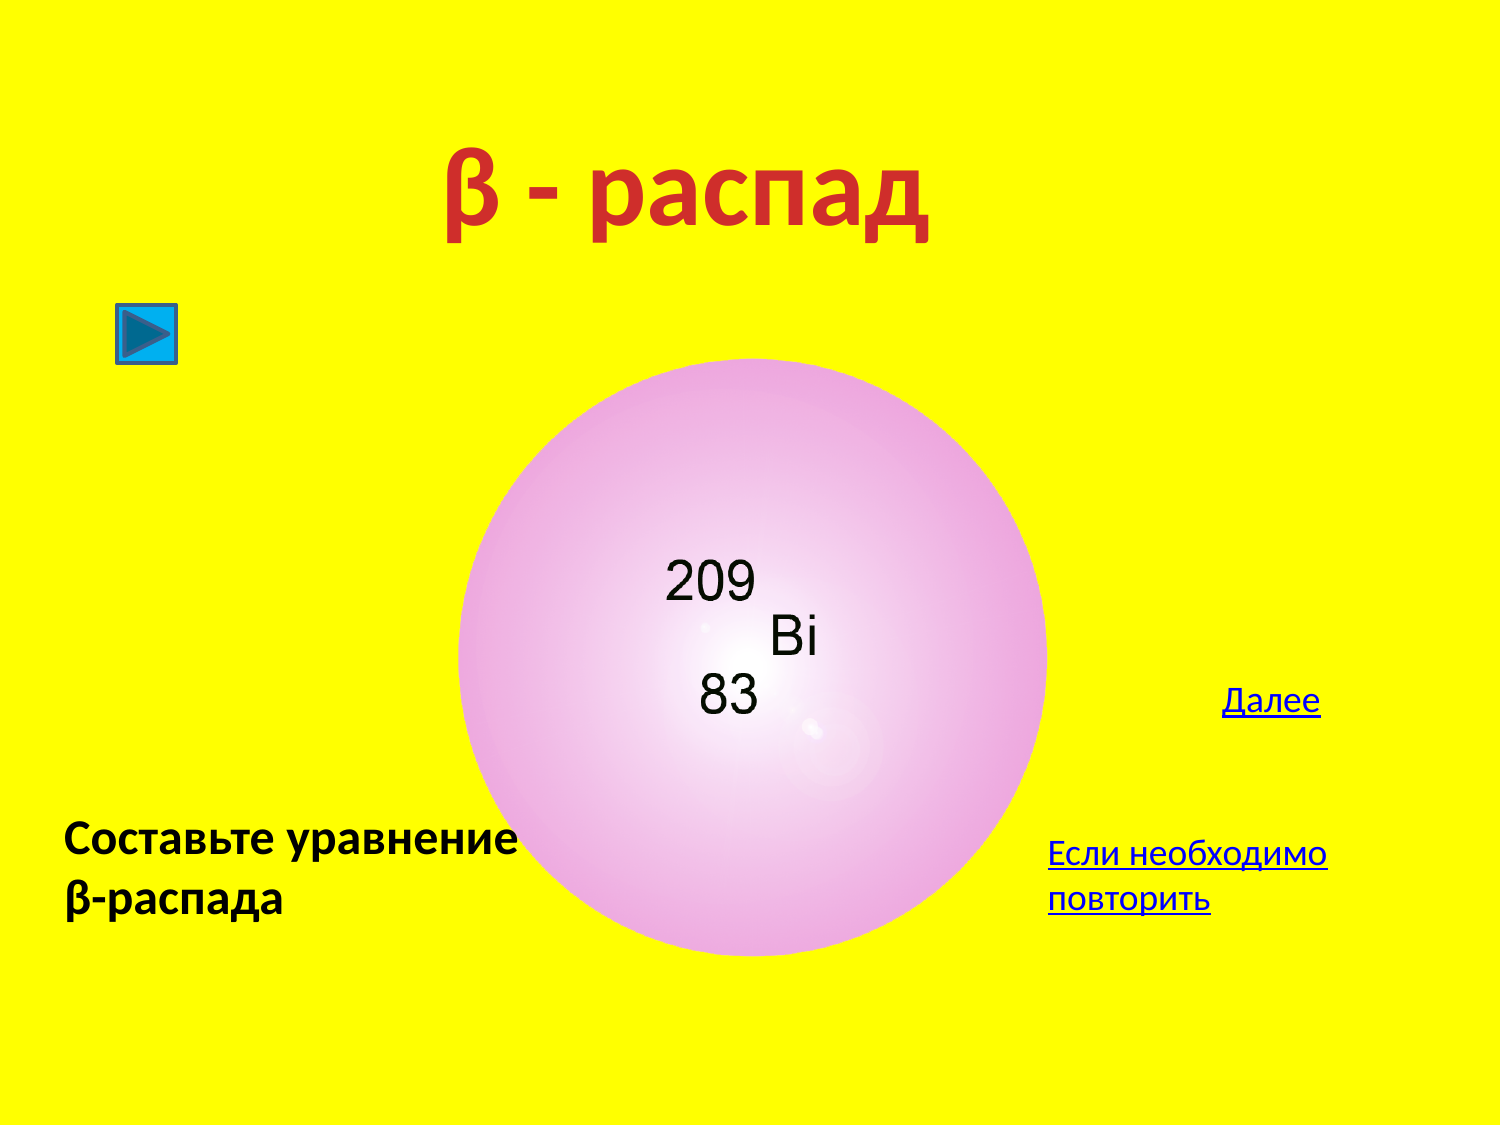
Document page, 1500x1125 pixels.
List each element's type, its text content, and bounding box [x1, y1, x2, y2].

text_box [115, 303, 178, 365]
text_box Составьте уравнение β-распада [49, 796, 299, 932]
text_box Далее [1207, 667, 1348, 728]
picture [409, 327, 1096, 997]
text_box Если необходимо повторить [1201, 820, 1343, 925]
text_box β - распад [425, 105, 946, 256]
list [304, 292, 1198, 1036]
